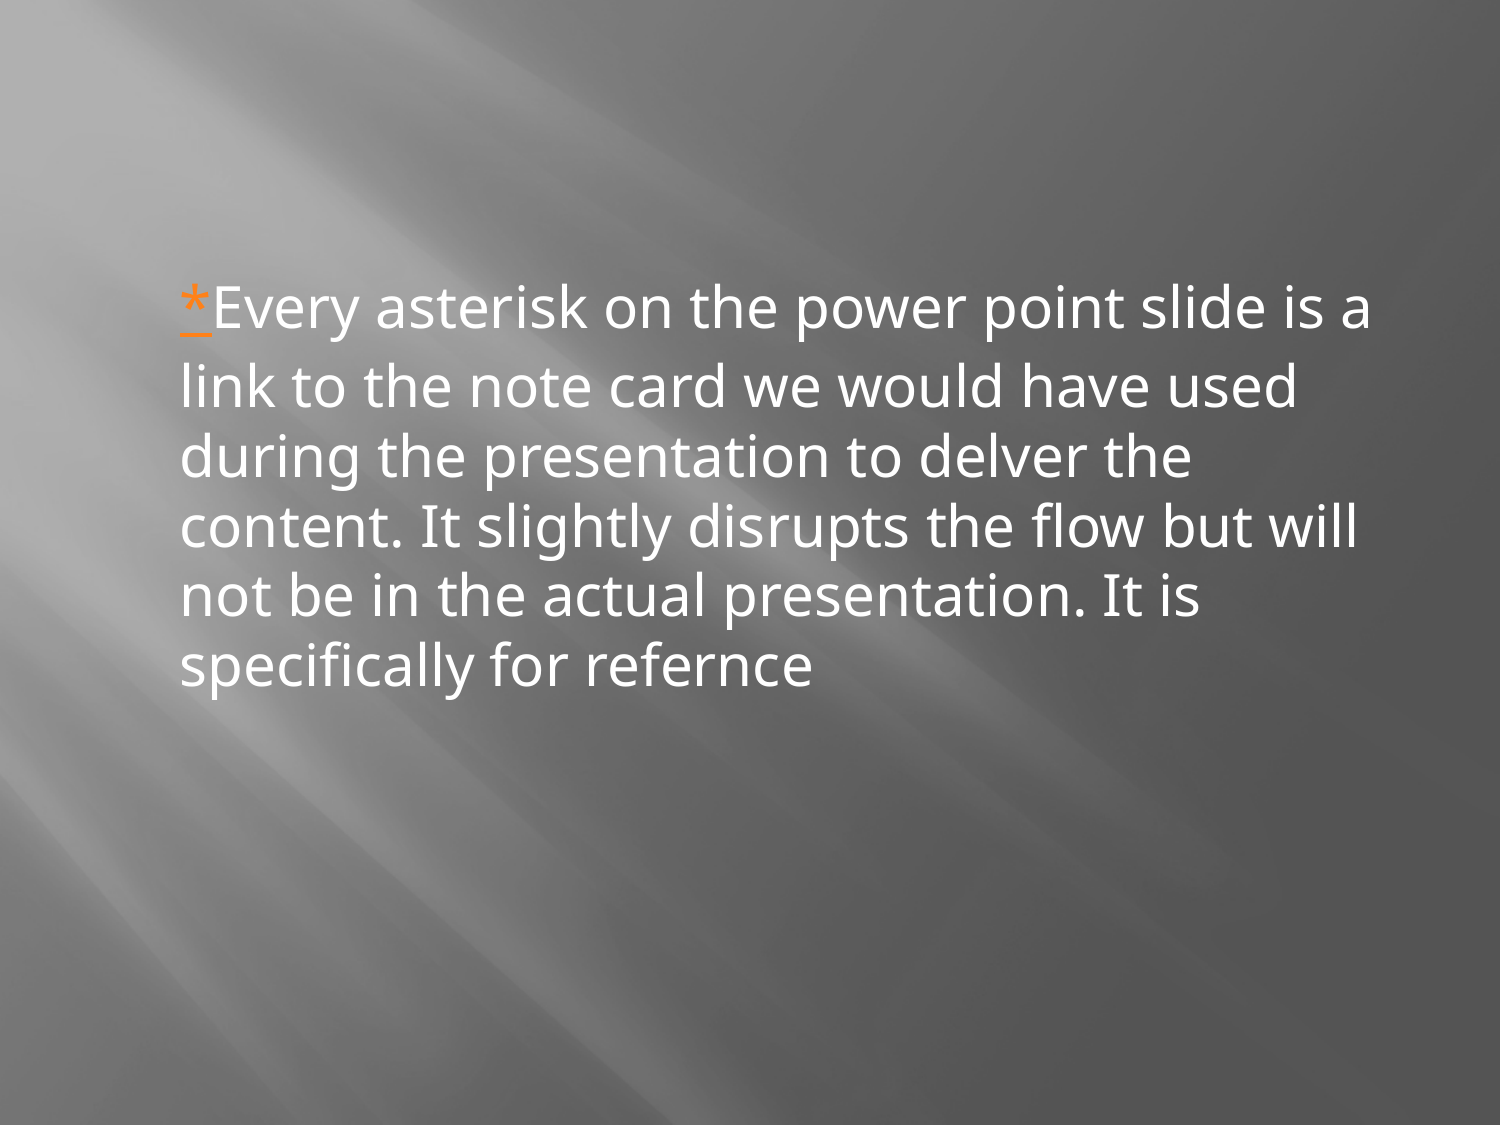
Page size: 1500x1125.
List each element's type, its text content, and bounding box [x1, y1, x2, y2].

list *Every asterisk on the power point slide is a link to the note card we would have used during the presentation to delver the content. It slightly disrupts the flow but will not be in the actual presentation. It is specifically for refernce [75, 262, 1425, 1035]
